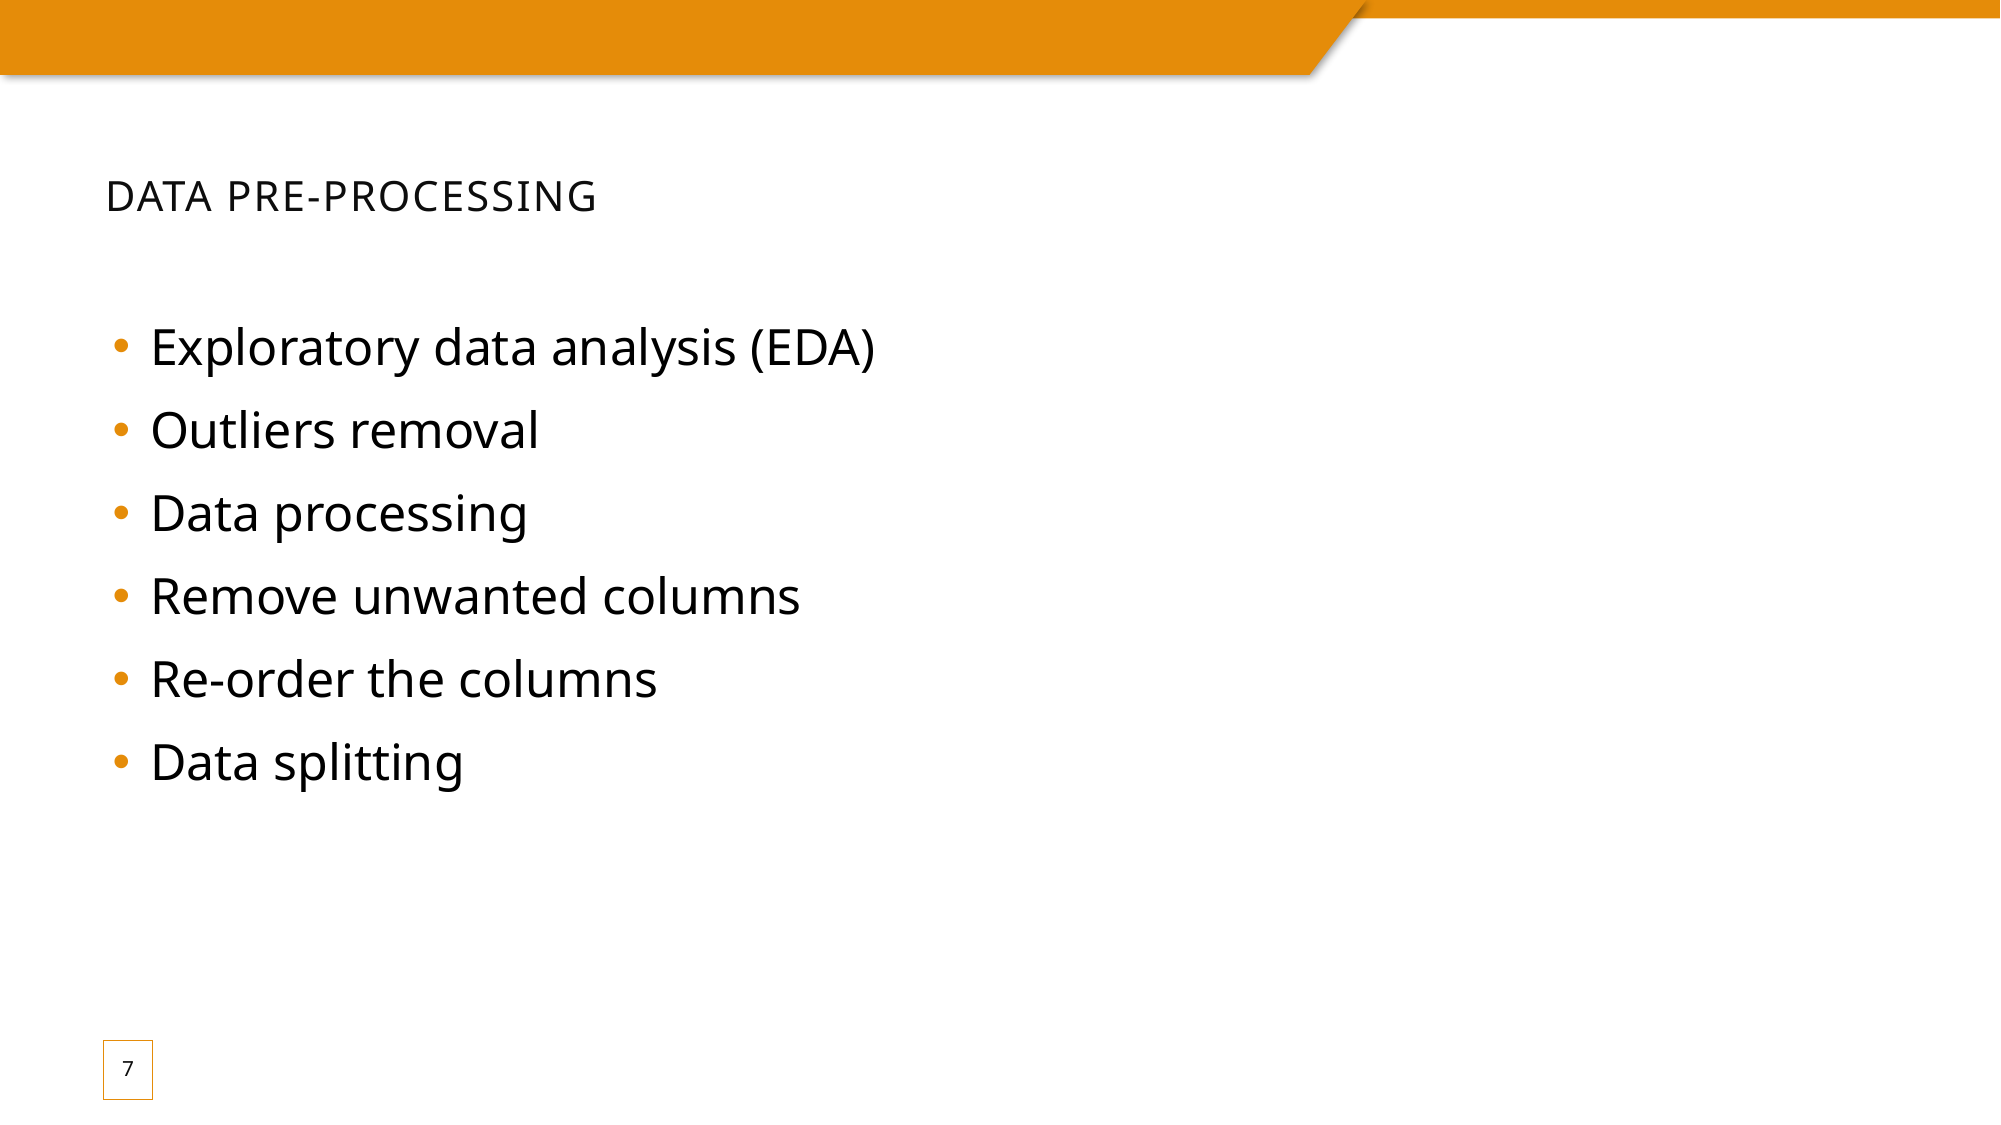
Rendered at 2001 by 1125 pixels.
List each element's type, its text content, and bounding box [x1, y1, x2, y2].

text_box Exploratory data analysis (EDA) Outliers removal Data processing Remove unwanted columns Re-order the columns Data splitting [97, 314, 1786, 915]
title Data pre-processing [90, 162, 1863, 279]
slide_number 7 [103, 1040, 153, 1100]
